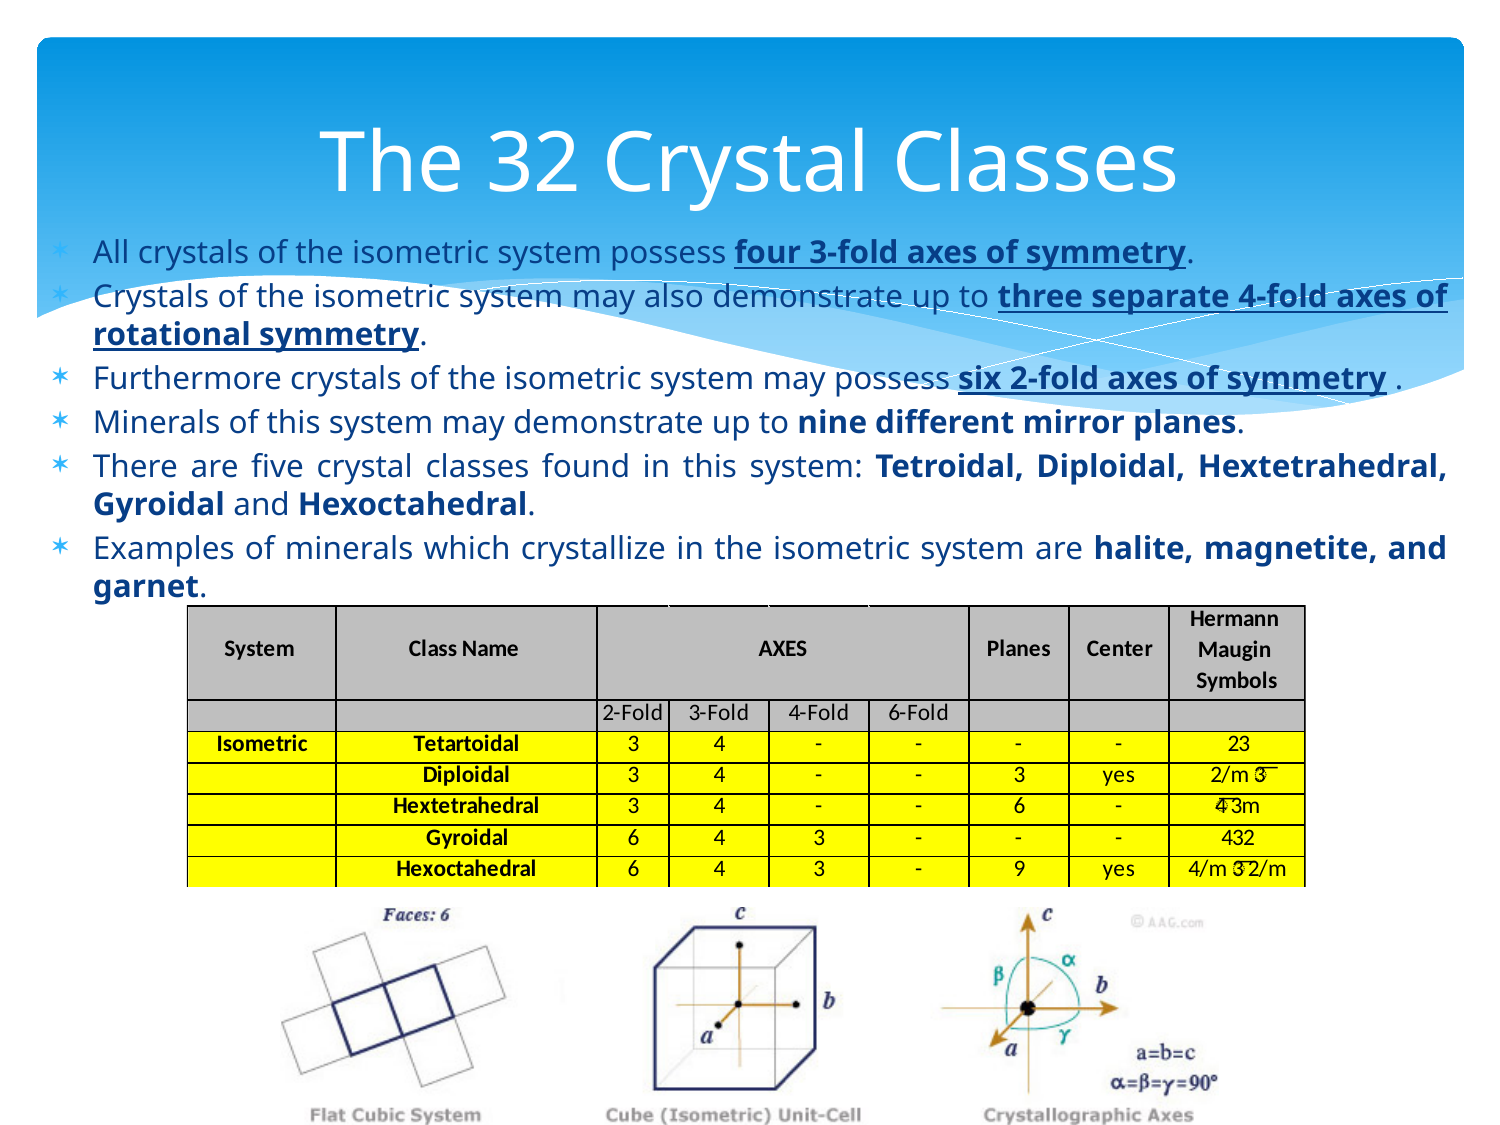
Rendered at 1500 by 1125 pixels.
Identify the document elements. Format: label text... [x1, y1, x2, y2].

list All crystals of the isometric system possess four 3-fold axes of symmetry. Crystals of the isometric system may also demonstrate up to three separate 4-fold axes of rotational symmetry. Furthermore crystals of the isometric system may possess six 2-fold axes of symmetry . Minerals of this system may demonstrate up to nine different mirror planes. There are five crystal classes found in this system: Tetroidal, Diploidal, Hextetrahedral, Gyroidal and Hexoctahedral. Examples of minerals which crystallize in the isometric system are halite, magnetite, and garnet. [37, 224, 1463, 638]
picture [186, 605, 1308, 889]
picture [280, 907, 1219, 1125]
title The 32 Crystal Classes [75, 55, 1425, 261]
